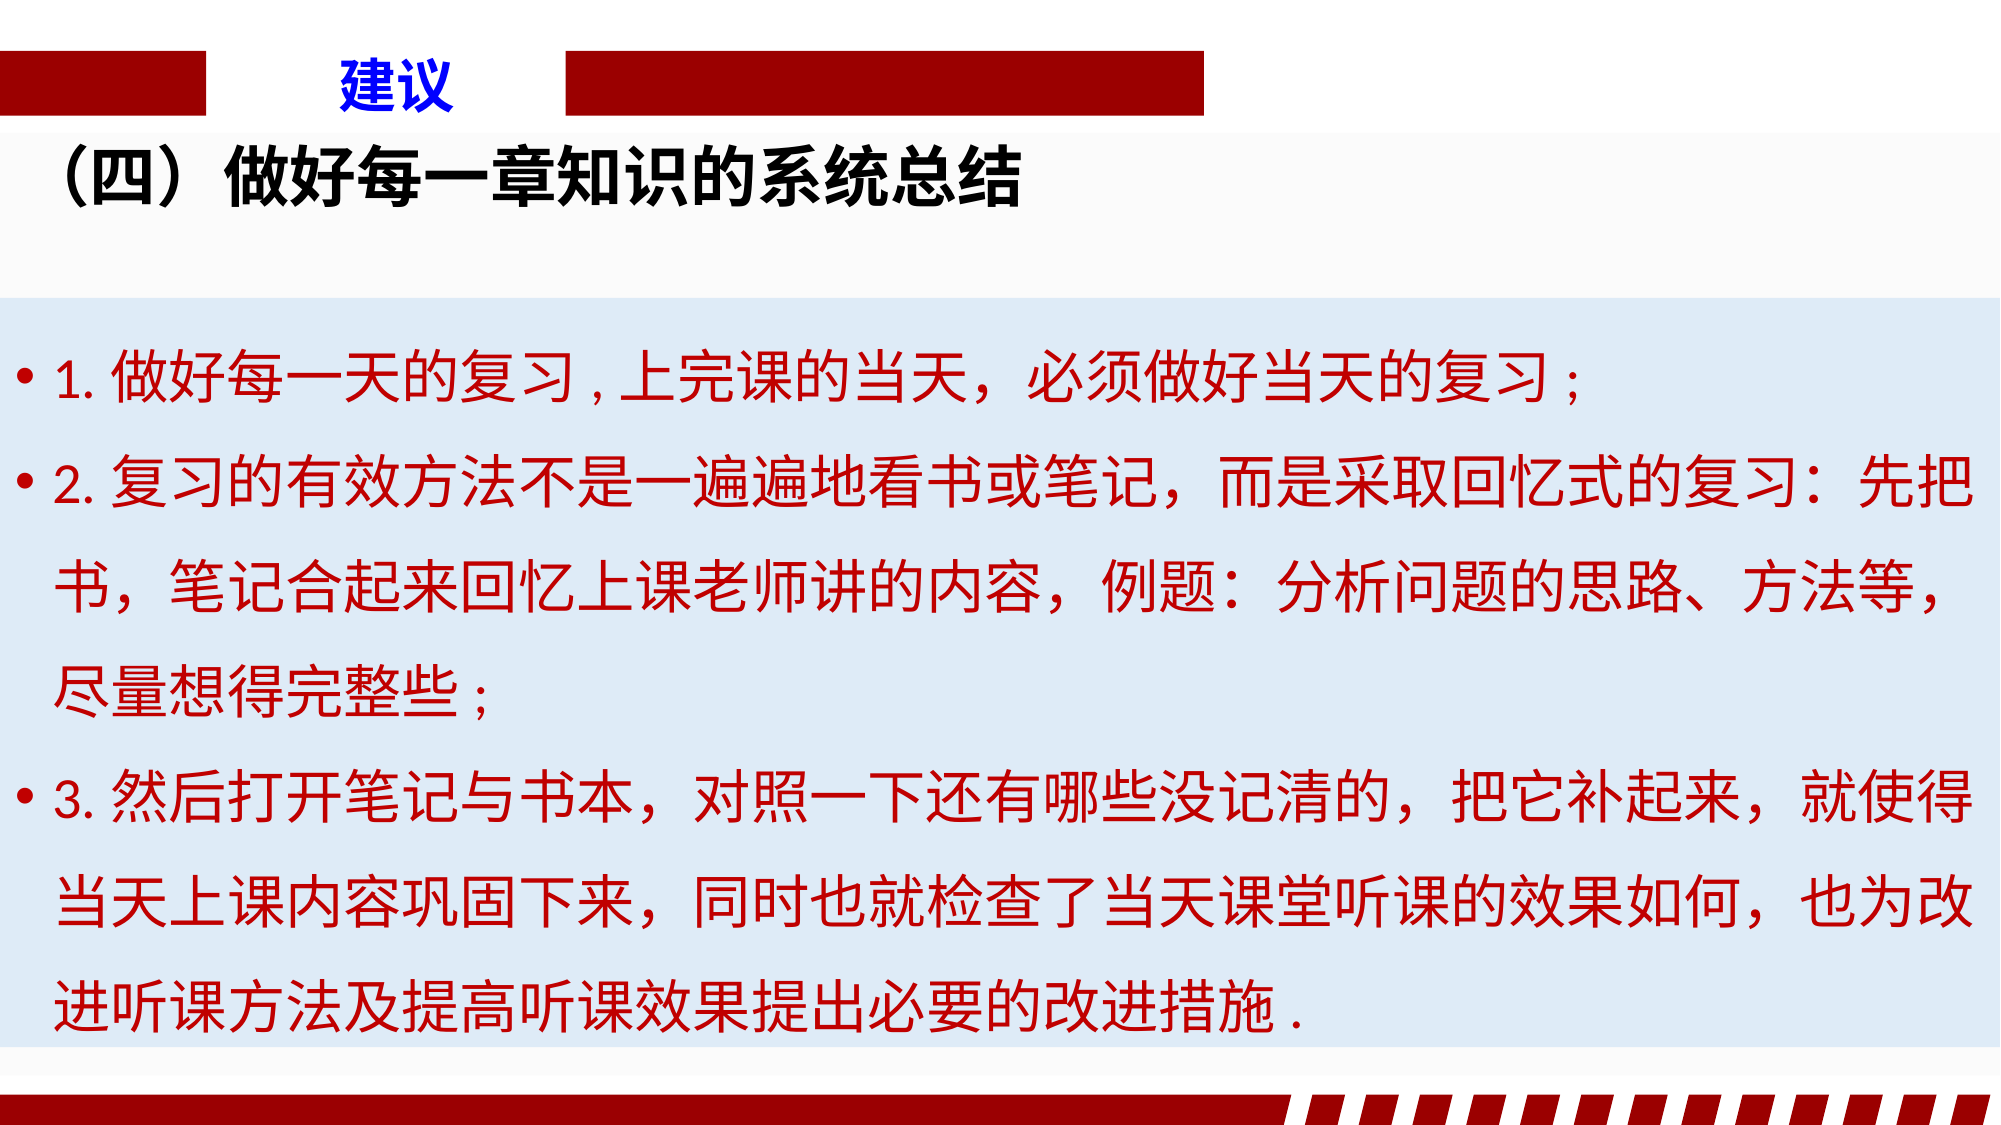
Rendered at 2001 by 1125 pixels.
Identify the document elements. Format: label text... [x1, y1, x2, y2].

text_box [0, 50, 207, 117]
text_box [1465, 1093, 1508, 1125]
text_box [1303, 1093, 1347, 1125]
text_box [1357, 1093, 1401, 1125]
text_box [1787, 1093, 1831, 1125]
text_box [1626, 1093, 1670, 1125]
text_box [1733, 1093, 1777, 1125]
text_box [83, 670, 1897, 769]
text_box [1895, 1093, 1938, 1125]
text_box [566, 50, 1205, 117]
text_box [0, 1093, 1293, 1125]
text_box （四）做好每一章知识的系统总结 [8, 127, 2000, 222]
text_box 1.做好每一天的复习,上完课的当天，必须做好当天的复习; 2.复习的有效方法不是一遍遍地看书或笔记，而是采取回忆式的复习：先把书，笔记合起来回忆上课老师讲的内容，例题：分析问题的思路、方法等，尽量想得完整些; 3.然后打开笔记与书本，对照一下还有哪些没记清的，把它补起来，就使得当天上课内容巩固下来，同时也就检查了当天课堂听课的效果如何，也为改进听课方法及提高听课效果提出必要的改进措施. [0, 297, 2000, 1048]
text_box [1841, 1093, 1885, 1125]
text_box [1680, 1093, 1723, 1125]
text_box [1949, 1093, 1992, 1125]
text_box [1411, 1093, 1454, 1125]
text_box 建议 [227, 41, 566, 127]
text_box [1572, 1093, 1616, 1125]
text_box [1518, 1093, 1562, 1125]
